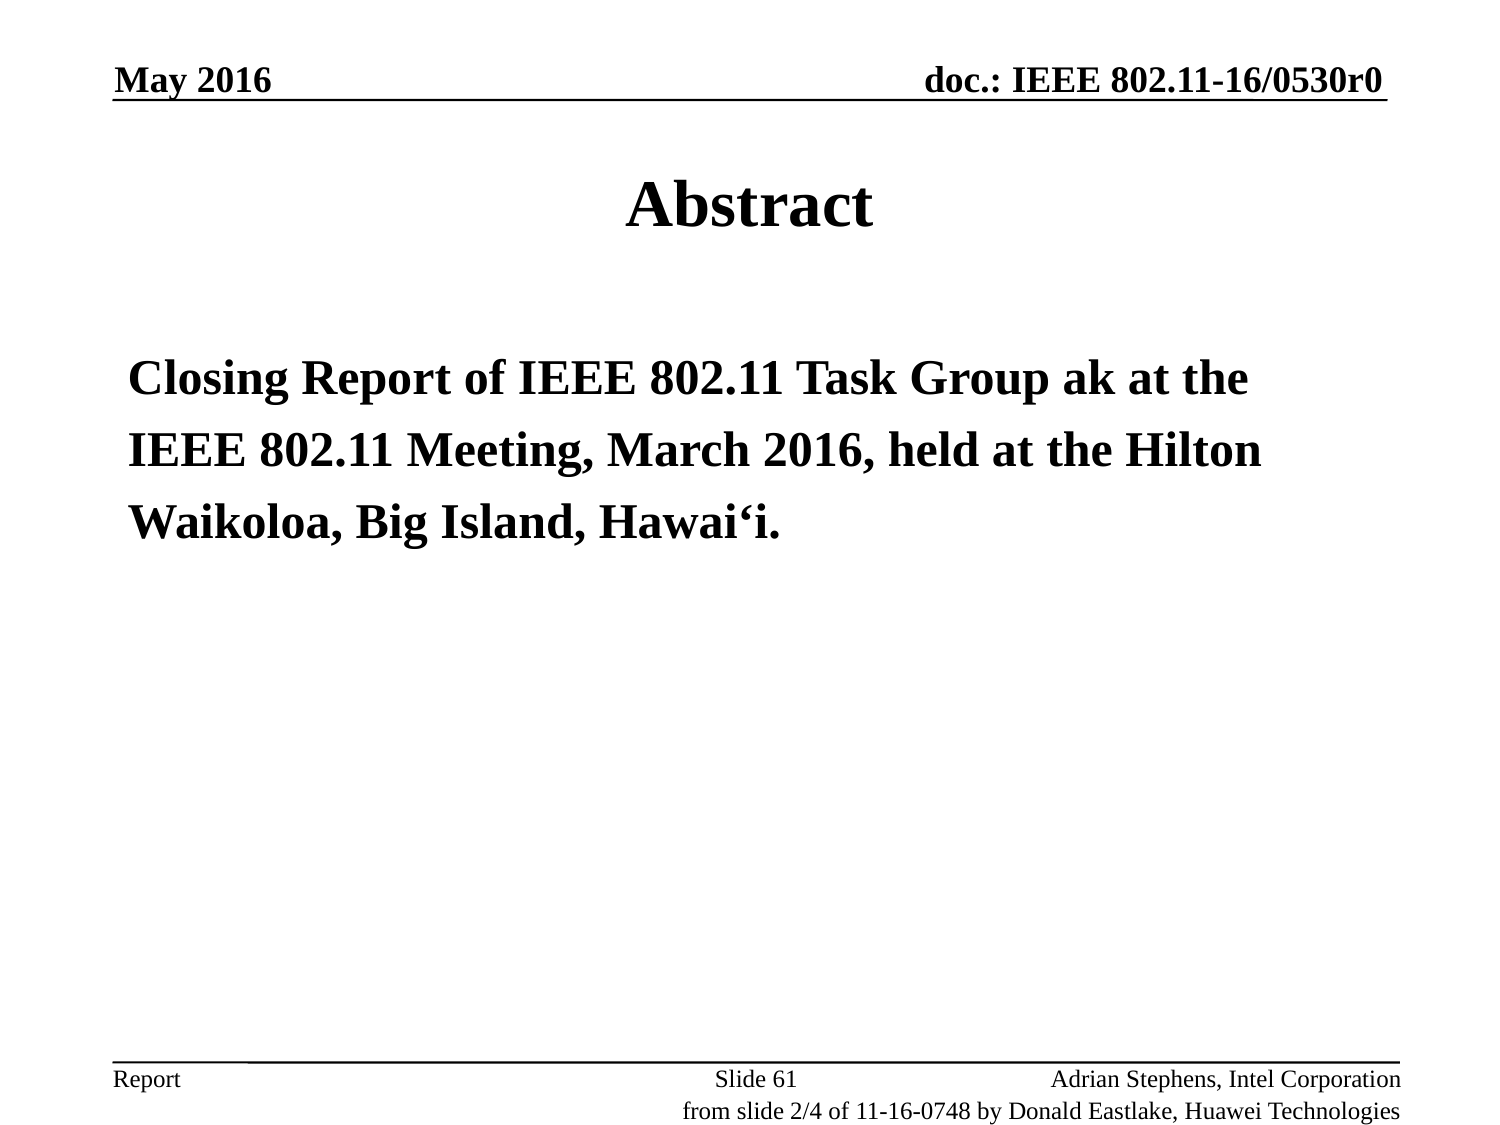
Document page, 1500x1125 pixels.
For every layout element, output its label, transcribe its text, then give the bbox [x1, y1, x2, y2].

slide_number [114, 54, 374, 101]
slide_number Slide 61 [711, 1061, 801, 1087]
title Abstract [112, 112, 1388, 288]
footer Adrian Stephens, Intel Corporation [1047, 1061, 1402, 1087]
list Closing Report of IEEE 802.11 Task Group ak at the IEEE 802.11 Meeting, March 2016, held at the Hilton Waikoloa, Big Island, Hawai‘i. [112, 324, 1388, 1000]
text_box from slide 2/4 of 11-16-0748 by Donald Eastlake, Huawei Technologies [343, 1087, 1417, 1125]
